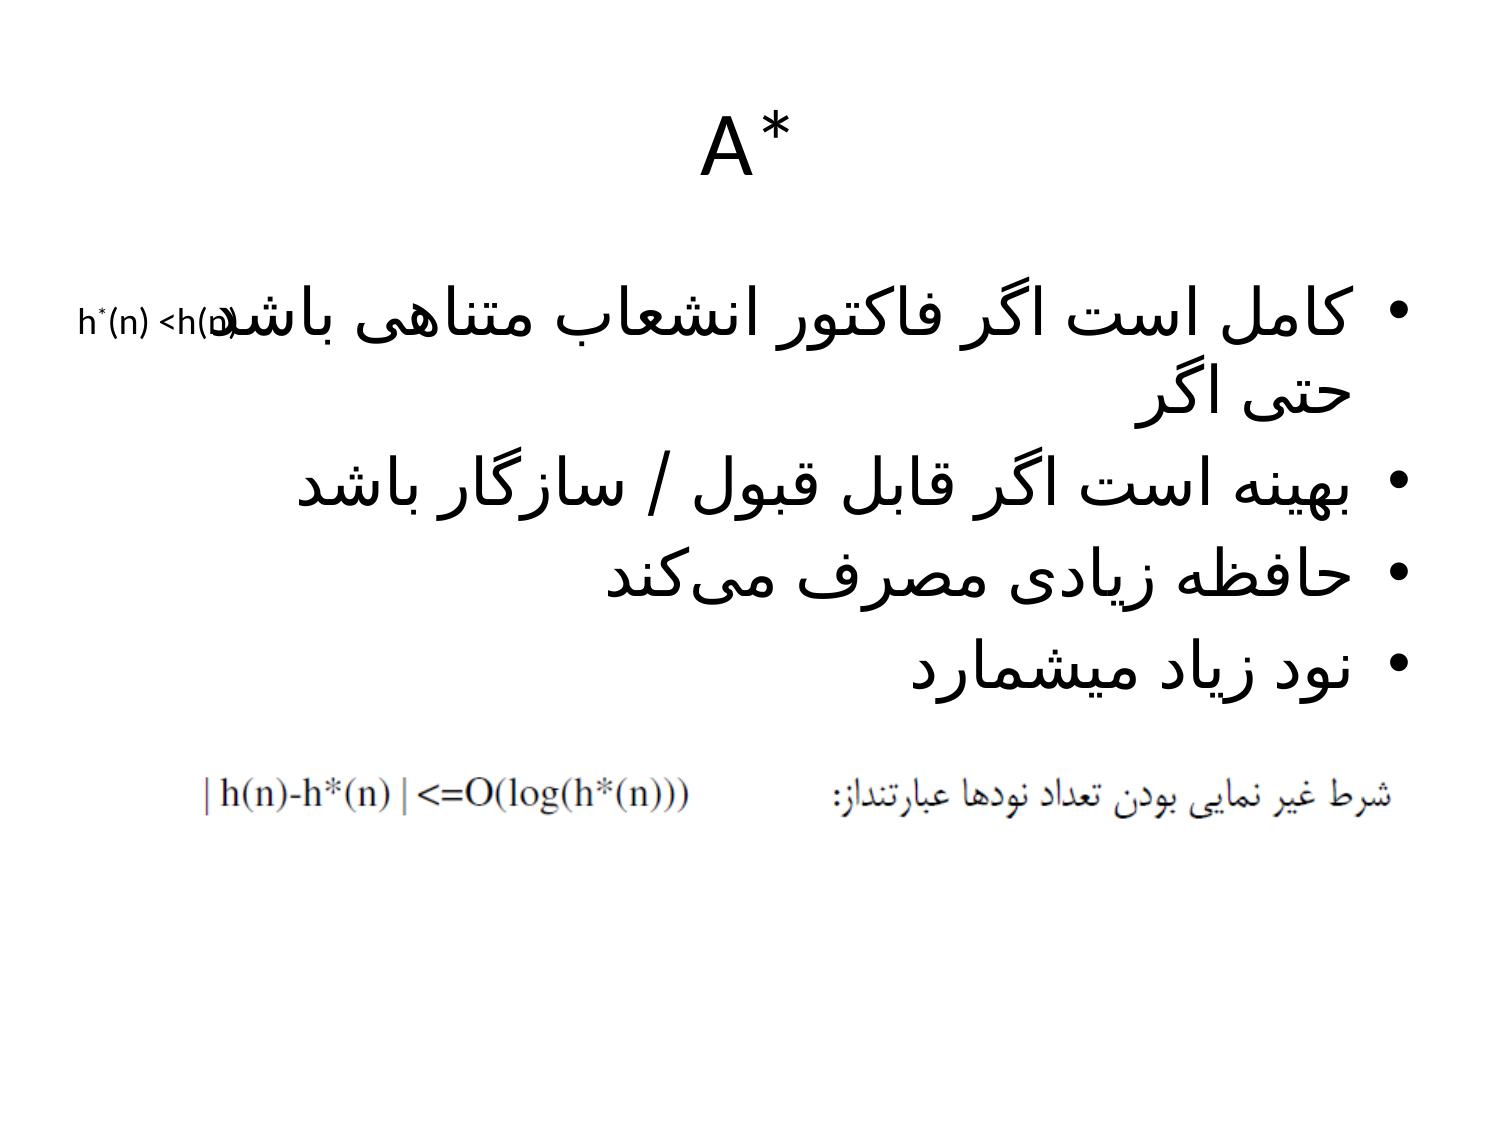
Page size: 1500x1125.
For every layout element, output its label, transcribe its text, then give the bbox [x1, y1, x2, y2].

title A* [75, 45, 1425, 233]
picture [149, 749, 1410, 868]
text_box h*(n) <h(n) [62, 289, 313, 350]
list کامل است اگر فاکتور انشعاب متناهی باشد حتی اگر بهینه است اگر قابل قبول / سازگار باشد حافظه زیادی مصرف می‌کند نود زیاد میشمارد [75, 262, 1425, 713]
